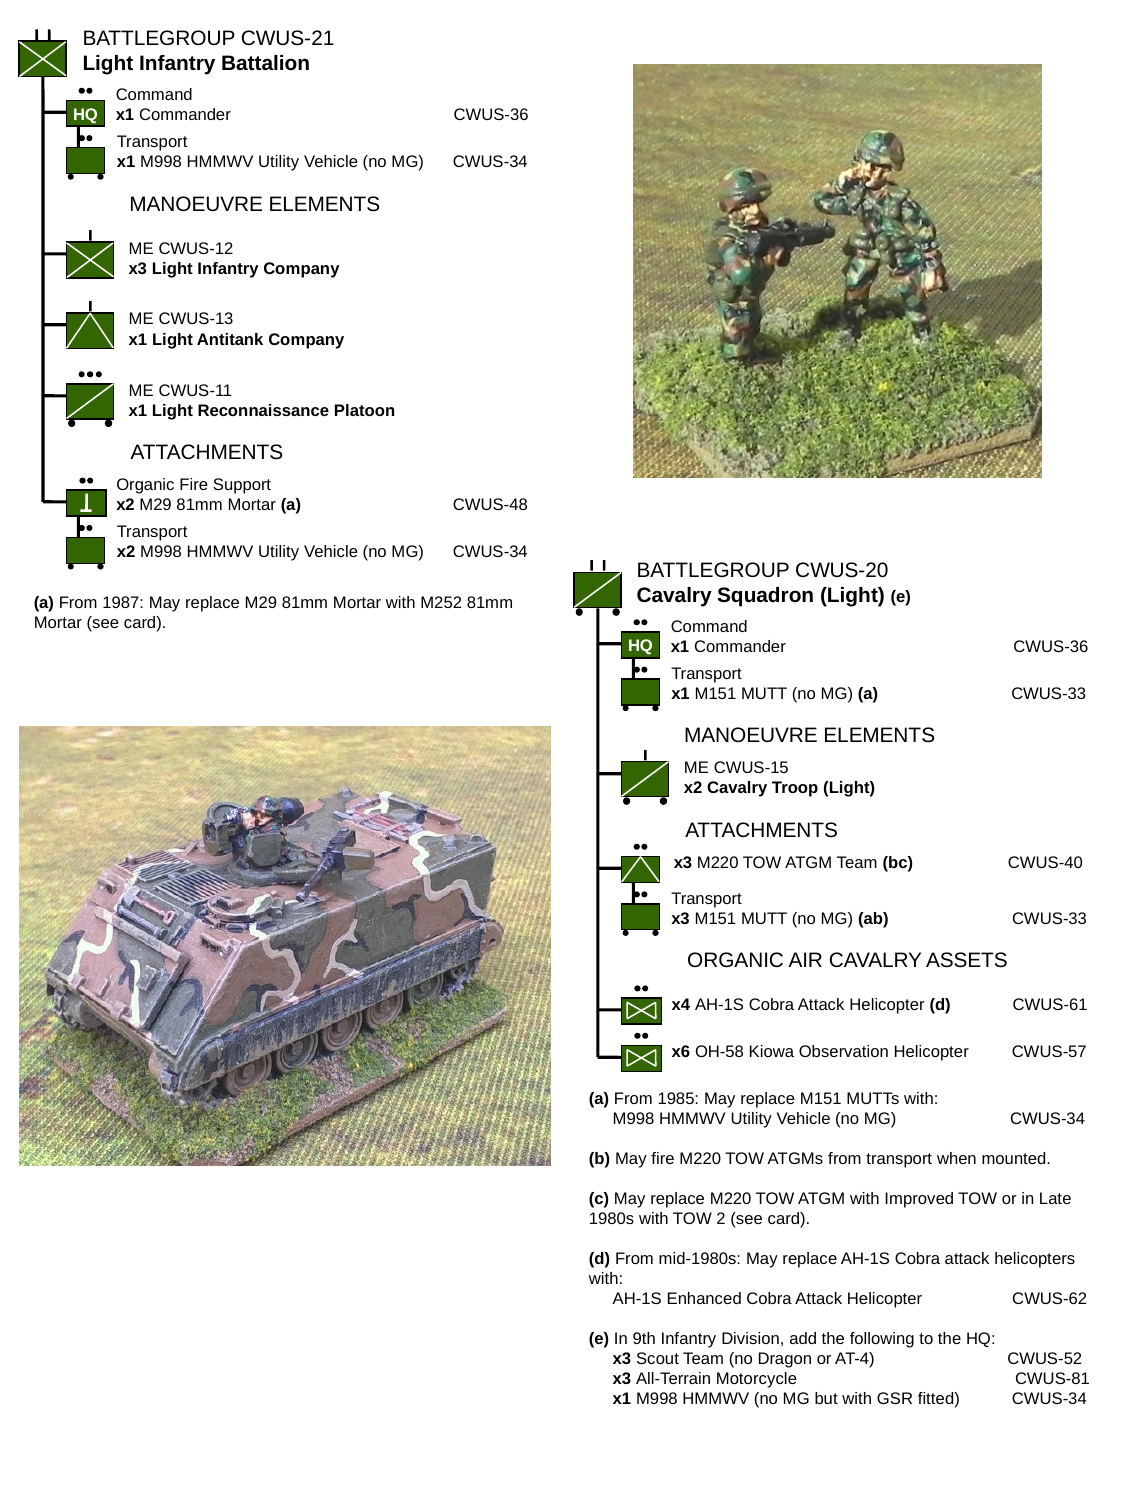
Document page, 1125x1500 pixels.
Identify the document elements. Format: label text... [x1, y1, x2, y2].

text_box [66, 242, 114, 278]
text_box BATTLEGROUP CWUS-20 Cavalry Squadron (Light) (e) [621, 549, 926, 614]
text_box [634, 844, 647, 849]
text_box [66, 537, 105, 569]
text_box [634, 892, 647, 897]
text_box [66, 383, 114, 427]
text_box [80, 478, 93, 483]
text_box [621, 903, 660, 936]
text_box Command x1 Commander CWUS-36 [656, 608, 1104, 663]
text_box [66, 312, 114, 349]
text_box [66, 490, 106, 516]
text_box BATTLEGROUP CWUS-21 Light Infantry Battalion [67, 17, 350, 83]
text_box ATTACHMENTS [115, 430, 298, 466]
text_box ME CWUS-15 x2 Cavalry Troop (Light) [669, 749, 891, 805]
text_box (a) From 1985: May replace M151 MUTTs with: M998 HMMWV Utility Vehicle (no MG) CWUS-34 (b) May fire M220 TOW ATGMs from transport when mounted. (c) May replace M220 TOW ATGM with Improved TOW or in Late 1980s with TOW 2 (see card). (d) From mid-1980s: May replace AH-1S Cobra attack helicopters with: AH-1S Enhanced Cobra Attack Helicopter CWUS-62 (e) In 9th Infantry Division, add the following to the HQ: x3 Scout Team (no Dragon or AT-4) CWUS-52 x3 All-Terrain Motorcycle CWUS-81 x1 M998 HMMWV (no MG but with GSR fitted) CWUS-34 [574, 1080, 1106, 1415]
text_box ME CWUS-11 x1 Light Reconnaissance Platoon [113, 372, 411, 427]
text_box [621, 1045, 662, 1072]
text_box Transport x2 M998 HMMWV Utility Vehicle (no MG) CWUS-34 [102, 521, 543, 569]
text_box ATTACHMENTS [670, 809, 853, 844]
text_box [66, 147, 105, 179]
text_box (a) From 1987: May replace M29 81mm Mortar with M252 81mm Mortar (see card). [18, 584, 539, 640]
text_box MANOEUVRE ELEMENTS [114, 183, 395, 223]
text_box x3 M220 TOW ATGM Team (bc) CWUS-40 [658, 844, 1099, 880]
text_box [621, 761, 669, 805]
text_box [635, 1033, 648, 1038]
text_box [19, 41, 67, 77]
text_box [635, 986, 648, 991]
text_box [591, 560, 605, 571]
text_box Command x1 Commander CWUS-36 [101, 76, 544, 132]
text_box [79, 135, 92, 141]
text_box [36, 29, 50, 40]
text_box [574, 572, 622, 616]
text_box ME CWUS-12 x3 Light Infantry Company [113, 230, 355, 285]
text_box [79, 88, 92, 93]
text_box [66, 100, 105, 127]
text_box ME CWUS-13 x1 Light Antitank Company [114, 301, 360, 356]
text_box Transport x3 M151 MUTT (no MG) (ab) CWUS-33 [656, 880, 1102, 935]
text_box Transport x1 M151 MUTT (no MG) (a) CWUS-33 [656, 655, 1101, 711]
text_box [621, 631, 660, 658]
text_box x6 OH-58 Kiowa Observation Helicopter CWUS-57 [656, 1033, 1102, 1068]
text_box Organic Fire Support x2 M29 81mm Mortar (a) CWUS-48 [101, 466, 543, 521]
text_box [79, 525, 92, 531]
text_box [621, 856, 660, 883]
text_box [621, 997, 662, 1024]
text_box ORGANIC AIR CAVALRY ASSETS [672, 938, 1023, 979]
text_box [621, 679, 660, 711]
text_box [79, 372, 101, 377]
picture [18, 726, 551, 1166]
text_box MANOEUVRE ELEMENTS [669, 714, 950, 755]
text_box x4 AH-1S Cobra Attack Helicopter (d) CWUS-61 [656, 986, 1103, 1021]
text_box Transport x1 M998 HMMWV Utility Vehicle (no MG) CWUS-34 [102, 123, 543, 179]
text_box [634, 620, 647, 625]
picture [633, 64, 1042, 479]
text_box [634, 667, 647, 672]
